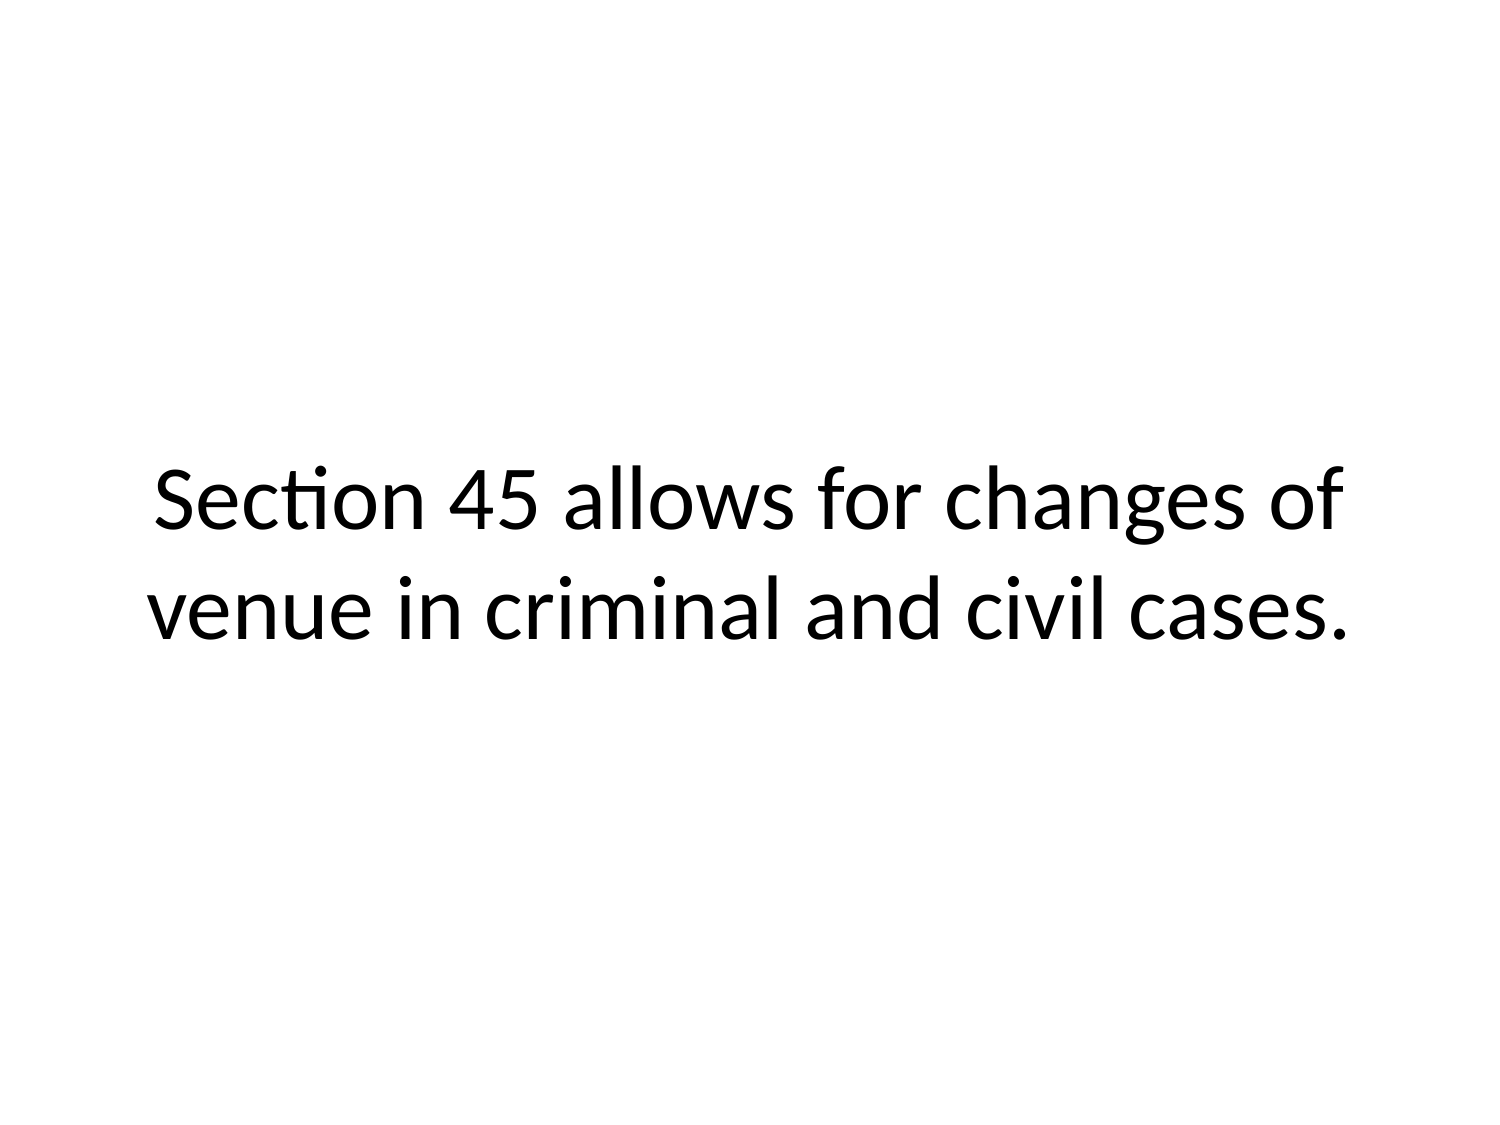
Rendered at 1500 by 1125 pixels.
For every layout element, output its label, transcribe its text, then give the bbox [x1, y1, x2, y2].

title Section 45 allows for changes of venue in criminal and civil cases. [75, 45, 1425, 1050]
